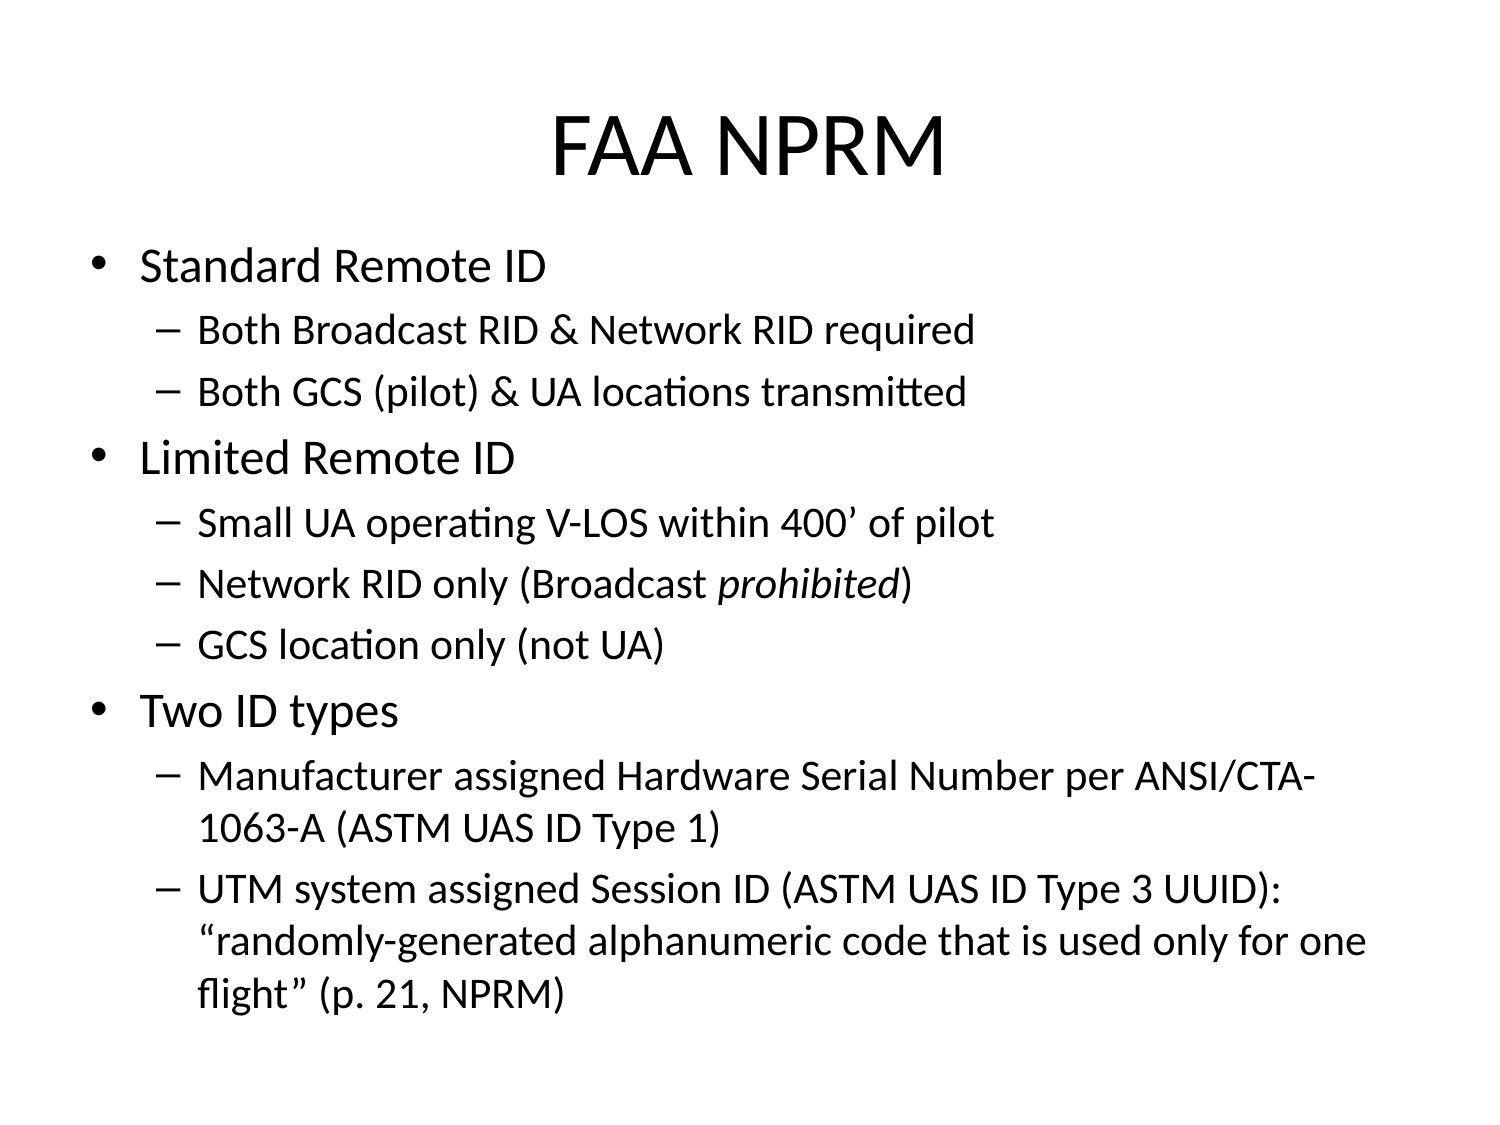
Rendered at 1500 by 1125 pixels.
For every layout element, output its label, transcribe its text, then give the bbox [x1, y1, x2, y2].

title FAA NPRM [75, 45, 1425, 224]
list Standard Remote ID Both Broadcast RID & Network RID required Both GCS (pilot) & UA locations transmitted Limited Remote ID Small UA operating V-LOS within 400’ of pilot Network RID only (Broadcast prohibited) GCS location only (not UA) Two ID types Manufacturer assigned Hardware Serial Number per ANSI/CTA-1063-A (ASTM UAS ID Type 1) UTM system assigned Session ID (ASTM UAS ID Type 3 UUID): “randomly-generated alphanumeric code that is used only for one flight” (p. 21, NPRM) [75, 224, 1425, 1025]
